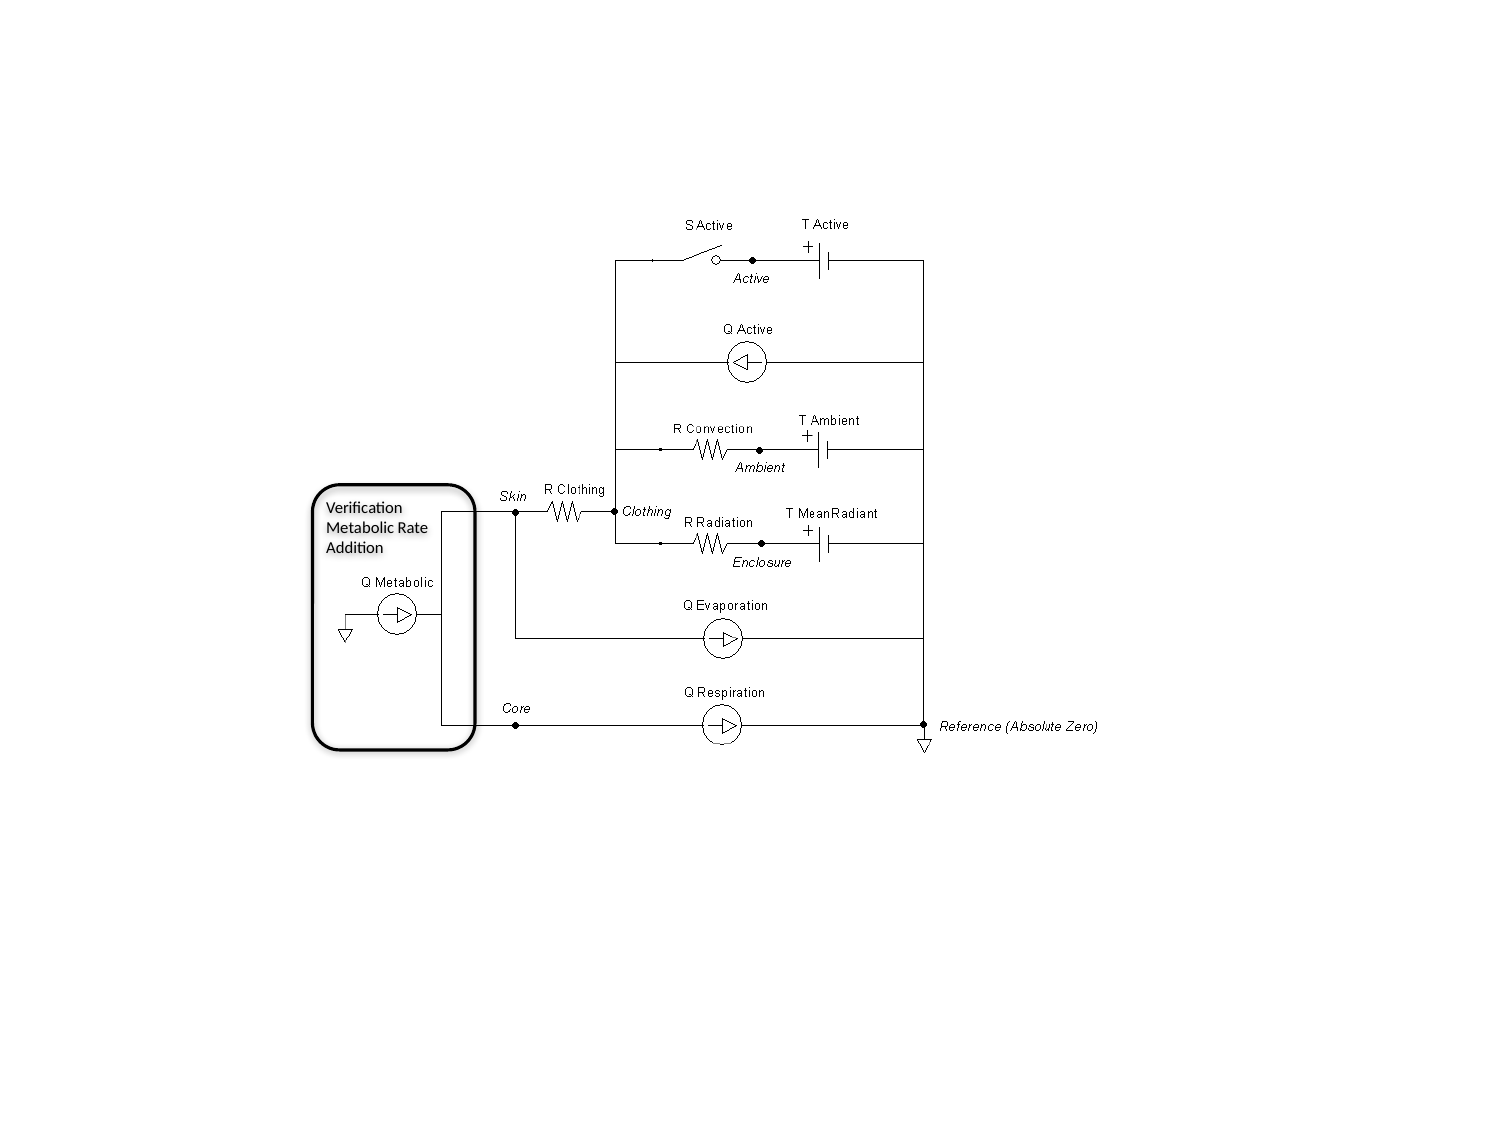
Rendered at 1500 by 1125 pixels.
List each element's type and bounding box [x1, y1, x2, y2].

picture [317, 200, 1110, 772]
